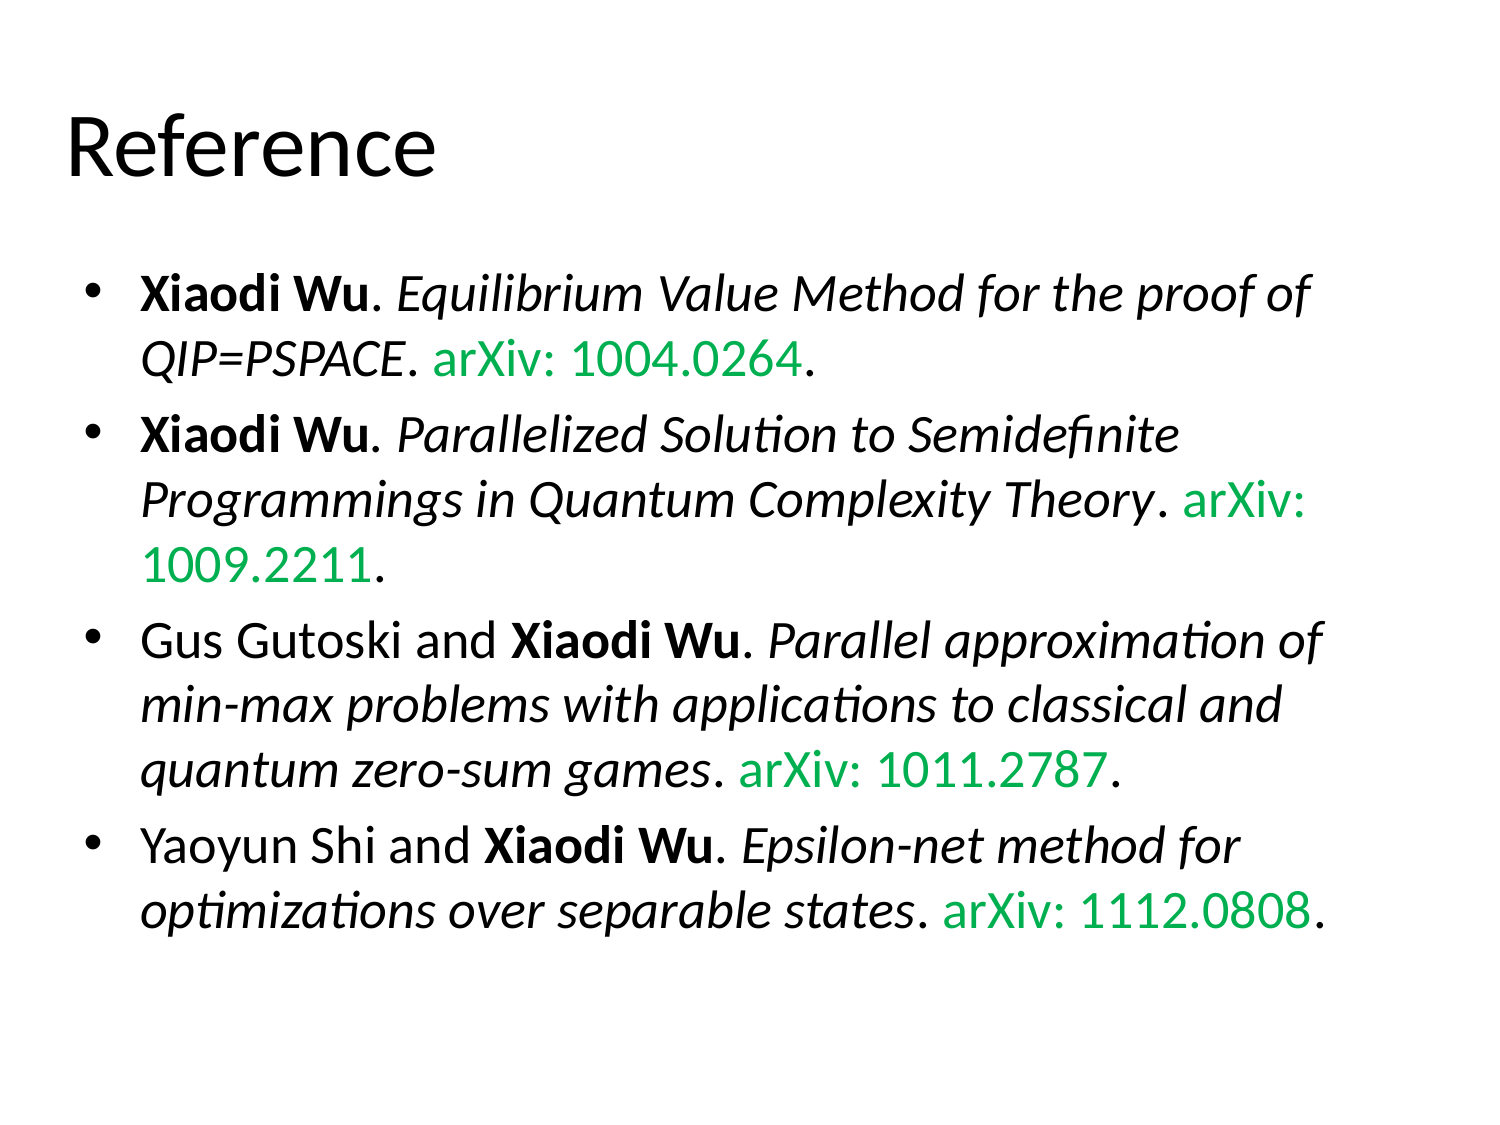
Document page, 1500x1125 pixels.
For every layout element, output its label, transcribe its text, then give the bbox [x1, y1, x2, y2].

list Xiaodi Wu. Equilibrium Value Method for the proof of QIP=PSPACE. arXiv: 1004.0264. Xiaodi Wu. Parallelized Solution to Semidefinite Programmings in Quantum Complexity Theory. arXiv: 1009.2211. Gus Gutoski and Xiaodi Wu. Parallel approximation of min-max problems with applications to classical and quantum zero-sum games. arXiv: 1011.2787. Yaoyun Shi and Xiaodi Wu. Epsilon-net method for optimizations over separable states. arXiv: 1112.0808. [68, 249, 1432, 950]
title Reference [50, 75, 1400, 205]
